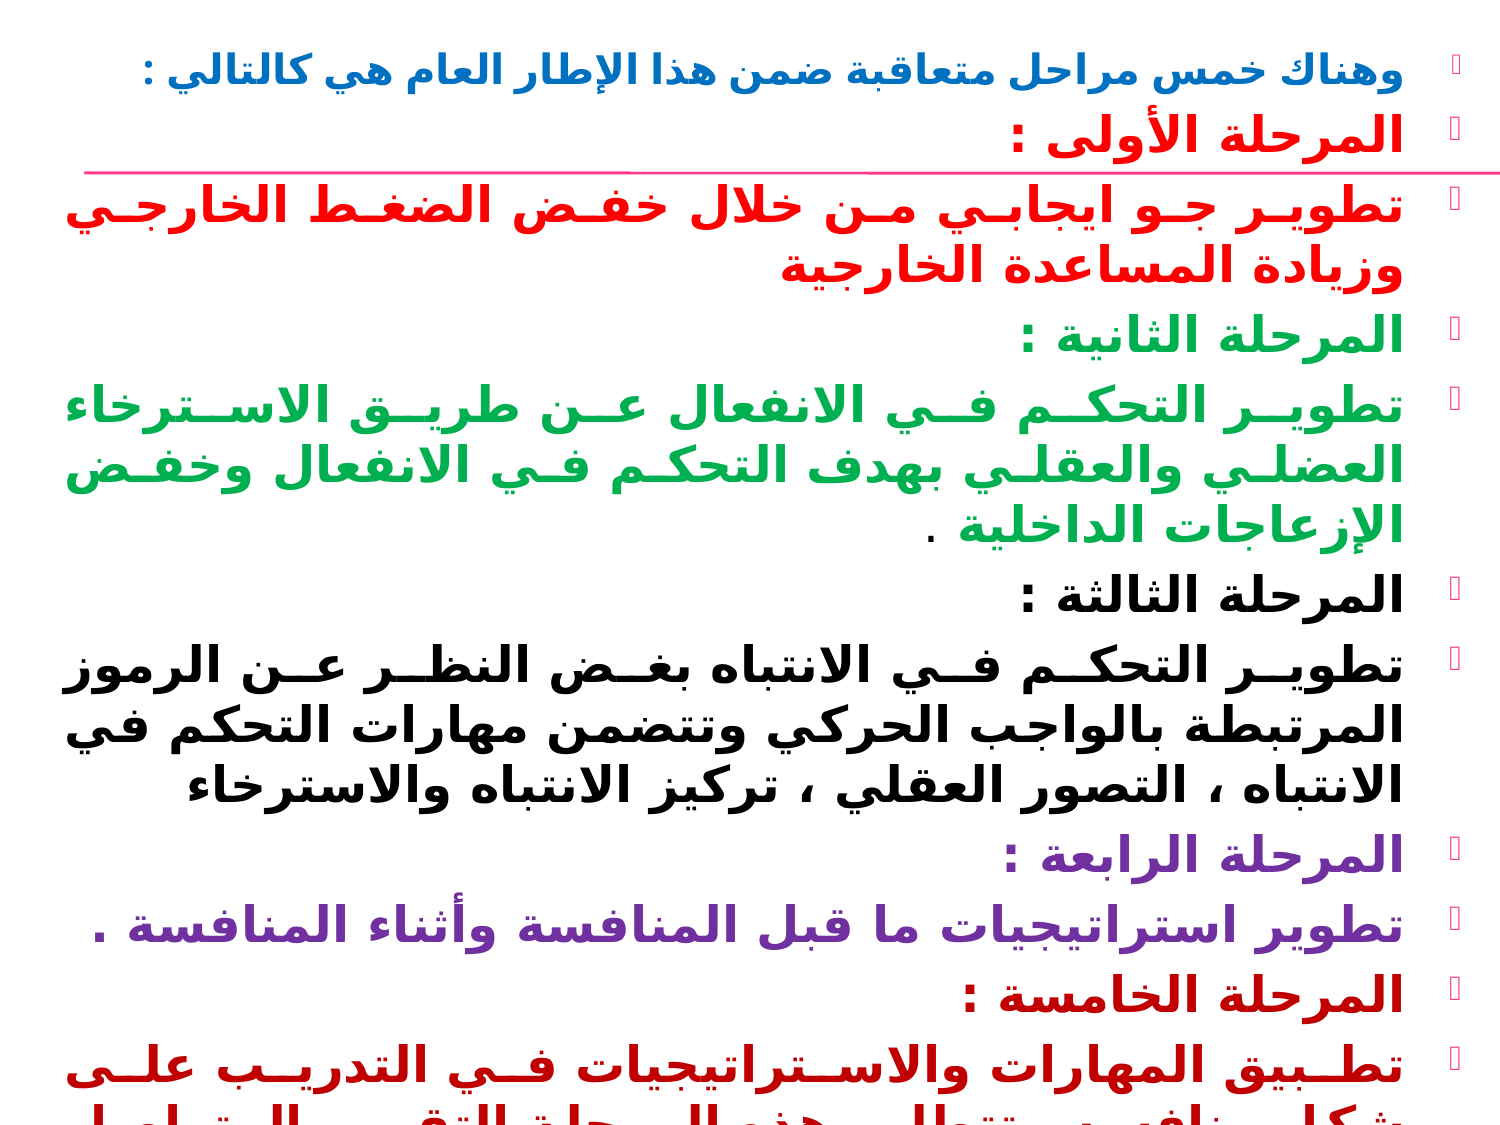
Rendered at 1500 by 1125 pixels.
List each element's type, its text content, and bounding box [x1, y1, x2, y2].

list وهناك خمس مراحل متعاقبة ضمن هذا الإطار العام هي كالتالي : المرحلة الأولى : تطوير جو ايجابي من خلال خفض الضغط الخارجي وزيادة المساعدة الخارجية المرحلة الثانية : تطوير التحكم في الانفعال عن طريق الاسترخاء العضلي والعقلي بهدف التحكم في الانفعال وخفض الإزعاجات الداخلية . المرحلة الثالثة : تطوير التحكم في الانتباه بغض النظر عن الرموز المرتبطة بالواجب الحركي وتتضمن مهارات التحكم في الانتباه ، التصور العقلي ، تركيز الانتباه والاسترخاء المرحلة الرابعة : تطوير استراتيجيات ما قبل المنافسة وأثناء المنافسة . المرحلة الخامسة : تطبيق المهارات والاستراتيجيات في التدريب على شكل منافسه وتتطلب هذه المرحلة التقويم المتواصل وصقل المهارات والاستراتيجيات ففي حالة الفشل في الاداء فان العمل الشاق على المهارات النفسية يصبح ضرورة قصوى . [50, 35, 1477, 1125]
